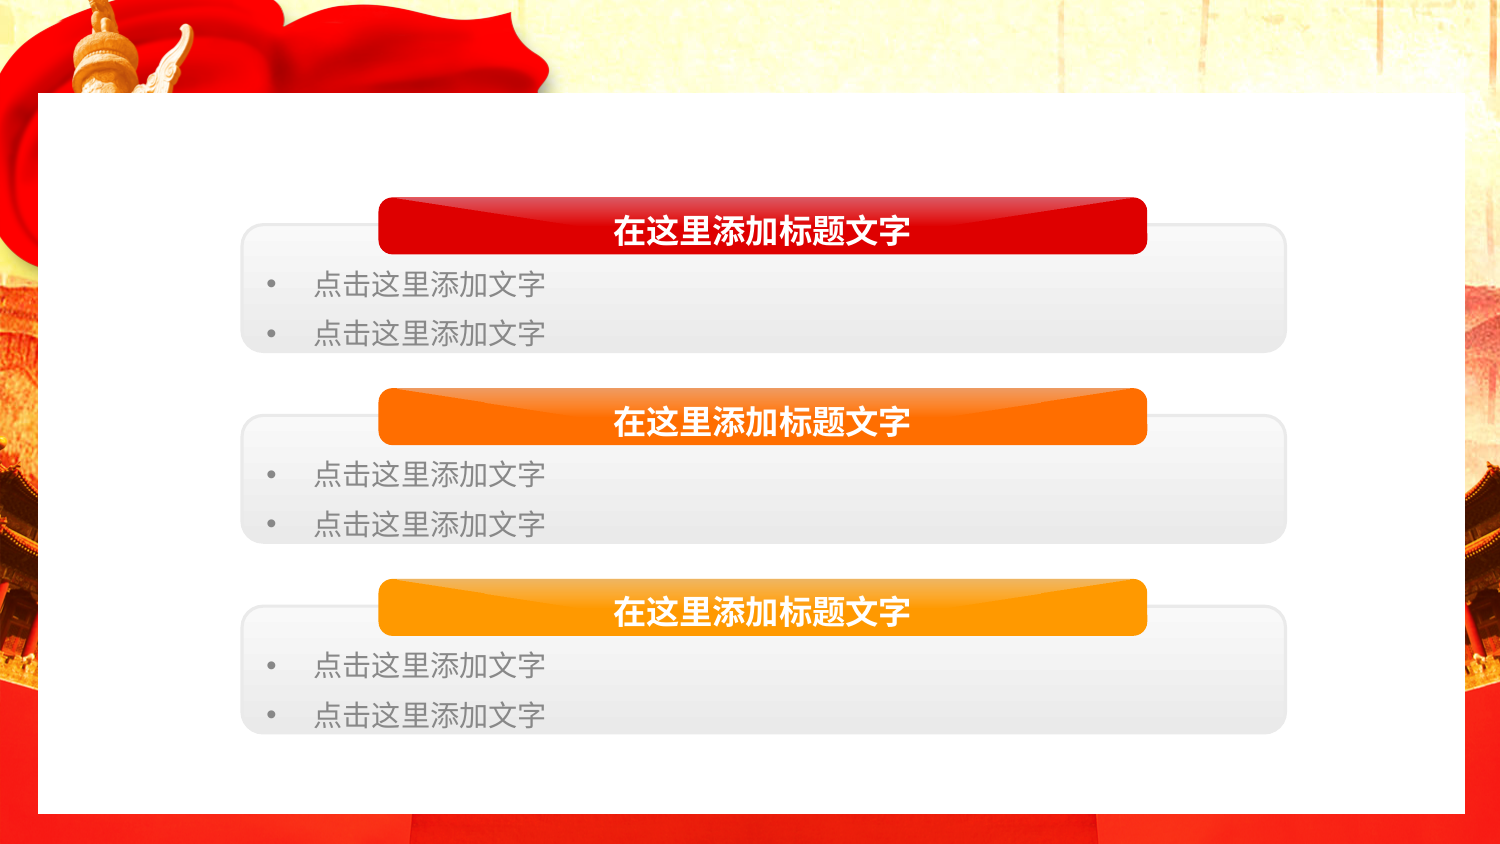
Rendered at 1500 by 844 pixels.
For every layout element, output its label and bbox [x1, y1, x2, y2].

text_box [378, 388, 1148, 450]
title [0, 45, 1294, 208]
text_box [241, 606, 1286, 744]
text_box [241, 224, 1286, 363]
text_box [241, 415, 1286, 553]
text_box [378, 578, 1148, 640]
text_box [378, 197, 1148, 259]
picture [0, 0, 1500, 844]
